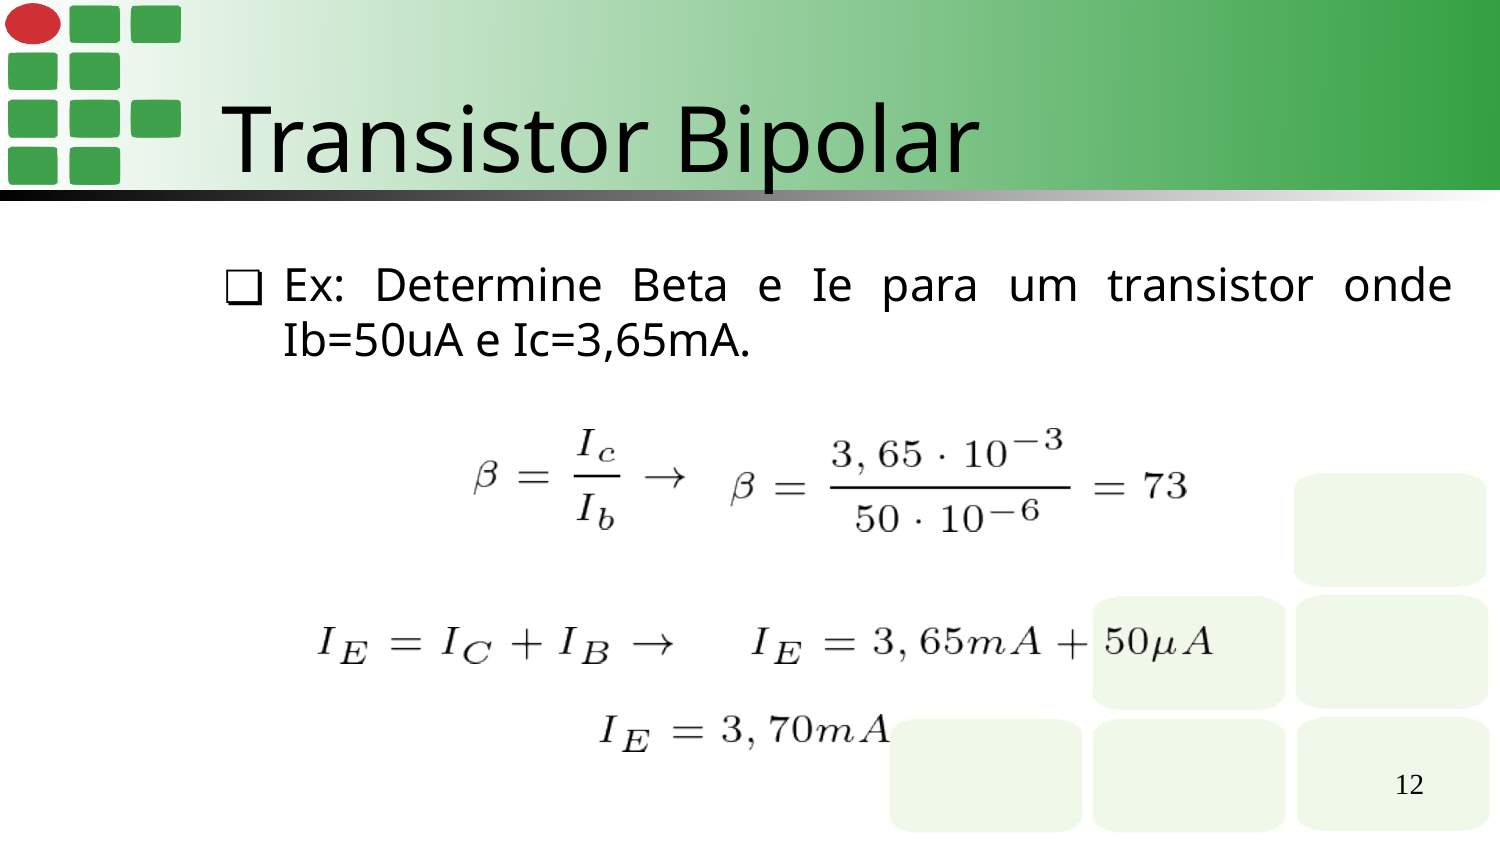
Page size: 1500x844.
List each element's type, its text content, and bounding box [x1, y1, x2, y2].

picture [5, 3, 181, 185]
picture [598, 428, 1495, 835]
picture [316, 626, 675, 664]
text_box Ex: Determine Beta e Ie para um transistor onde Ib=50uA e Ic=3,65mA. [193, 248, 1469, 391]
slide_number ‹#› [1075, 768, 1425, 827]
text_box Transistor Bipolar [206, 26, 1468, 207]
picture [473, 429, 687, 531]
